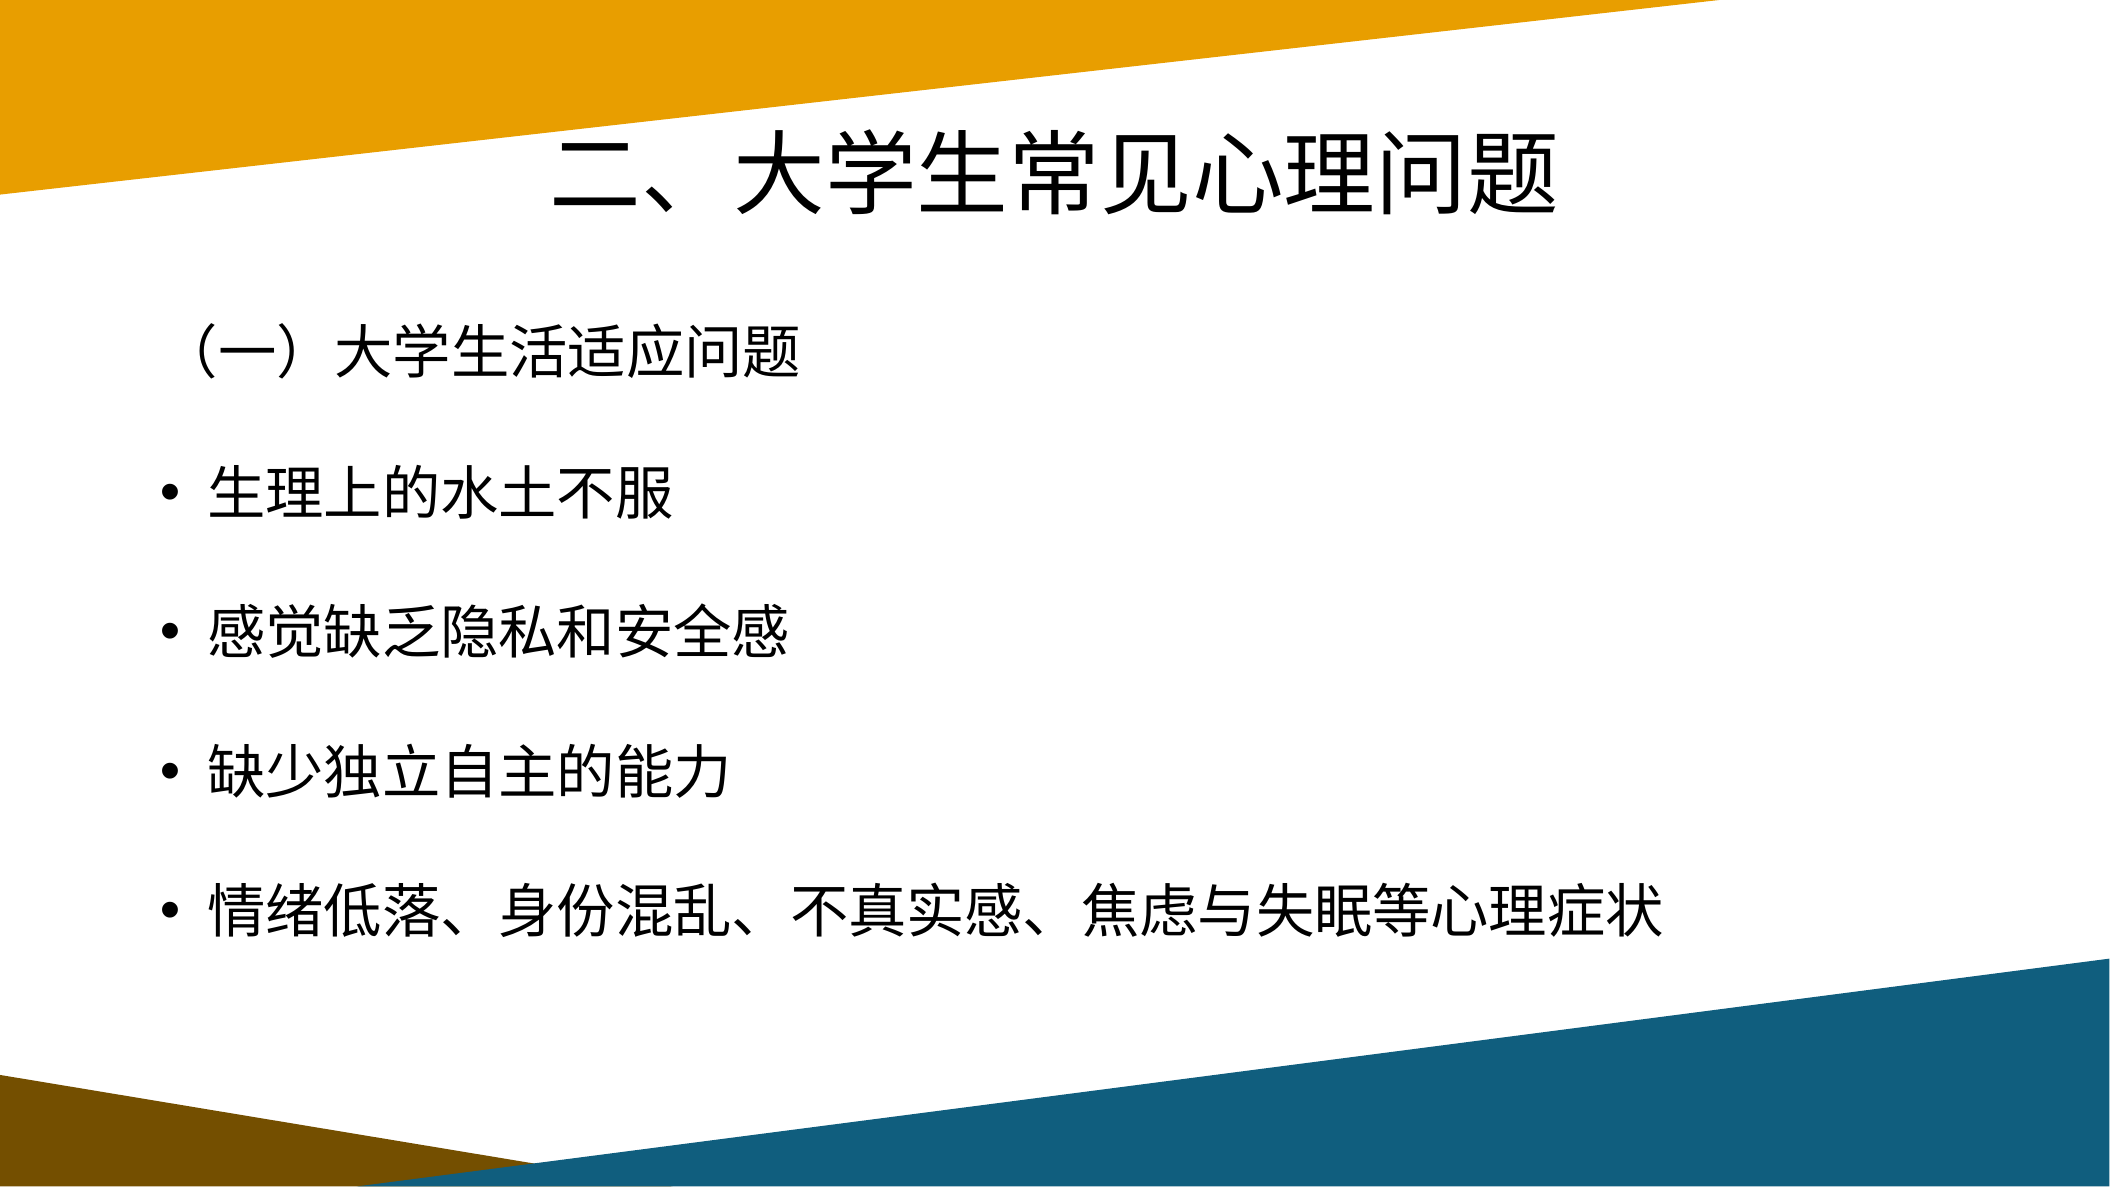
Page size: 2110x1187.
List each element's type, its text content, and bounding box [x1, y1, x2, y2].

title 二、大学生常见心理问题 [145, 63, 1965, 293]
list （一）大学生活适应问题 生理上的水土不服 感觉缺乏隐私和安全感 缺少独立自主的能力 情绪低落、身份混乱、不真实感、焦虑与失眠等心理症状 [145, 315, 1965, 1069]
